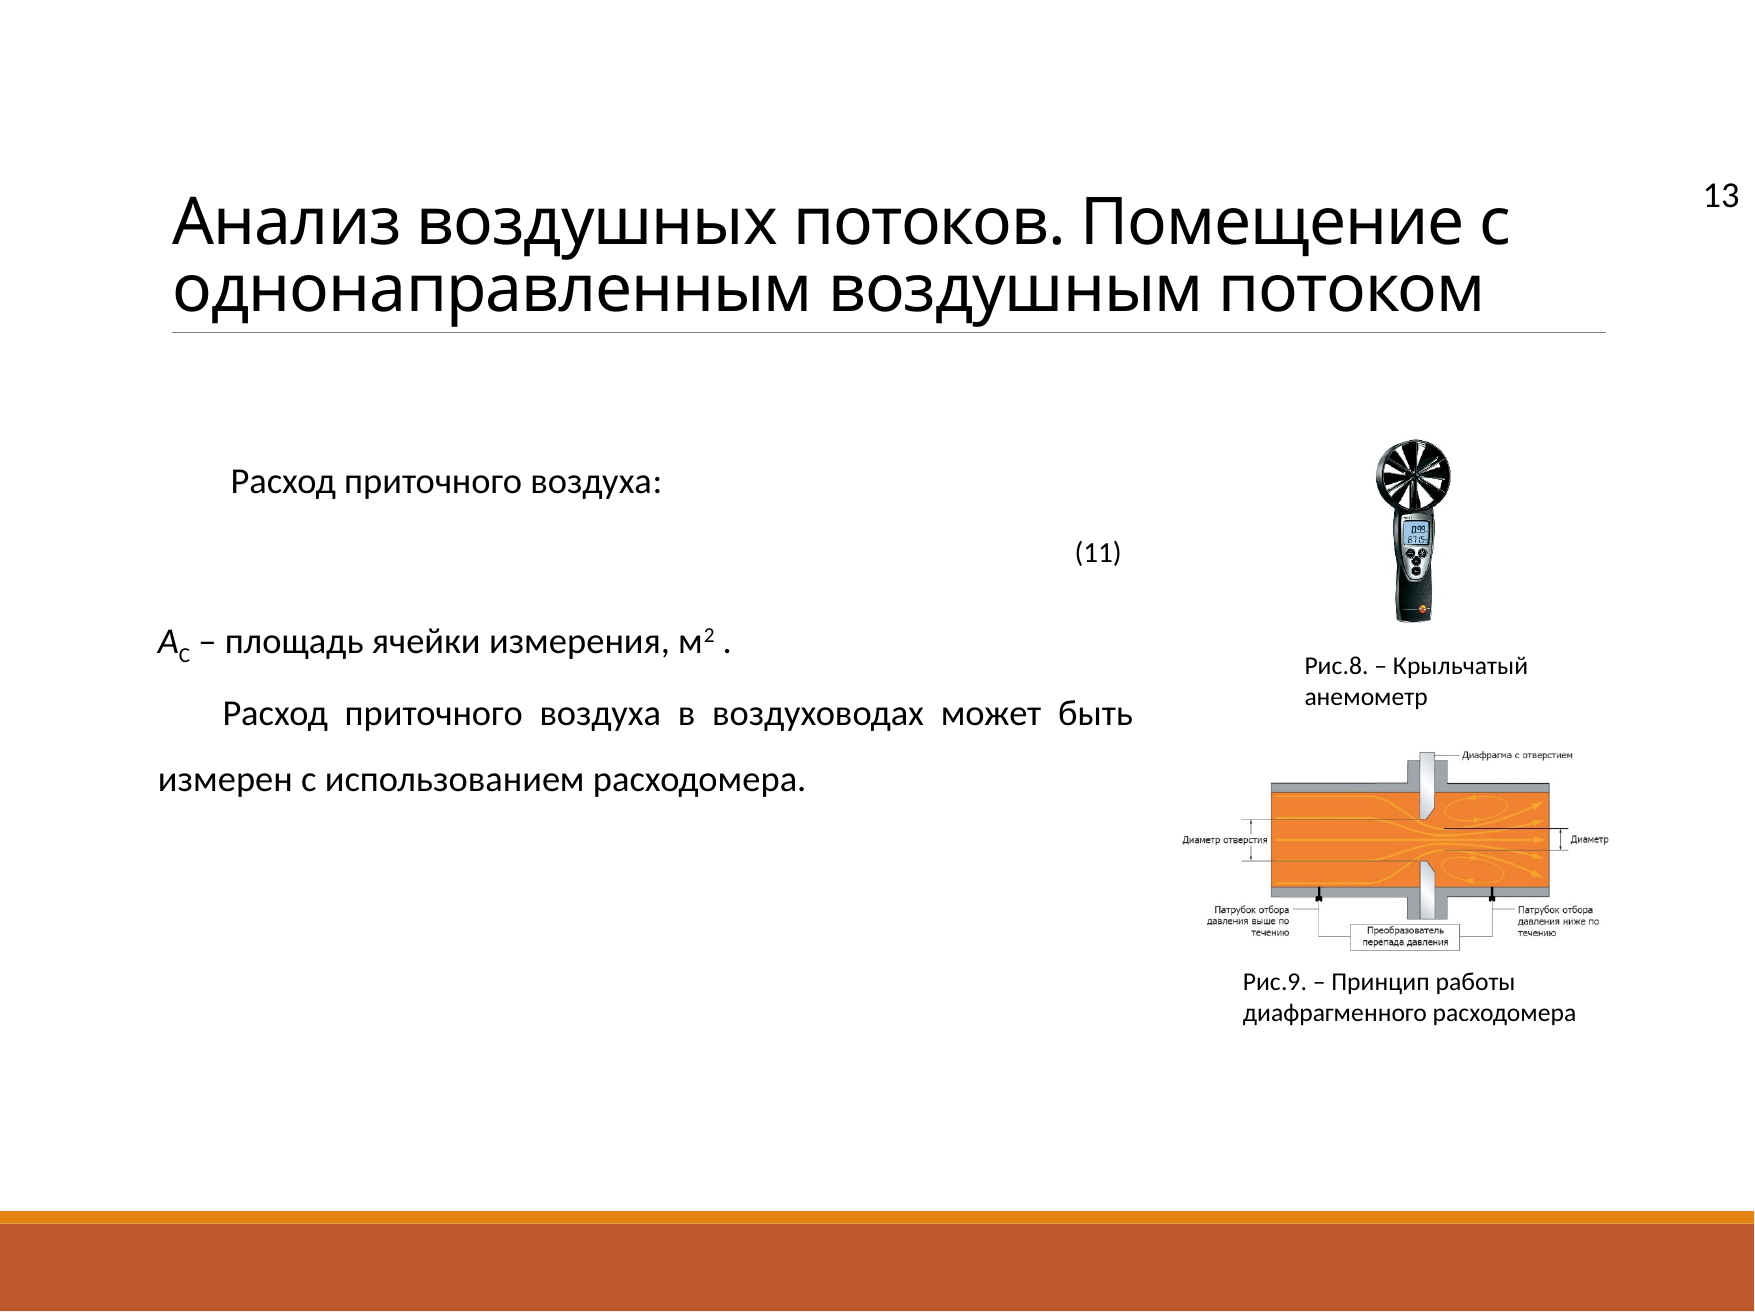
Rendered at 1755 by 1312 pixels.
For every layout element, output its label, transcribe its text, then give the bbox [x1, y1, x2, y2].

text_box Рис.8. – Крыльчатый анемометр [1289, 641, 1660, 718]
list Расход приточного воздуха: AC – площадь ячейки измерения, м2 . Расход приточного воздуха в воздуховодах может быть измерен с использованием расходомера. [157, 427, 1135, 1007]
text_box Рис.9. – Принцип работы диафрагменного расходомера [1228, 965, 1599, 1034]
picture [1179, 747, 1647, 957]
text_box 13 [1686, 163, 1755, 223]
title Анализ воздушных потоков. Помещение с однонаправленным воздушным потоком [157, 54, 1606, 333]
picture [1321, 438, 1506, 623]
